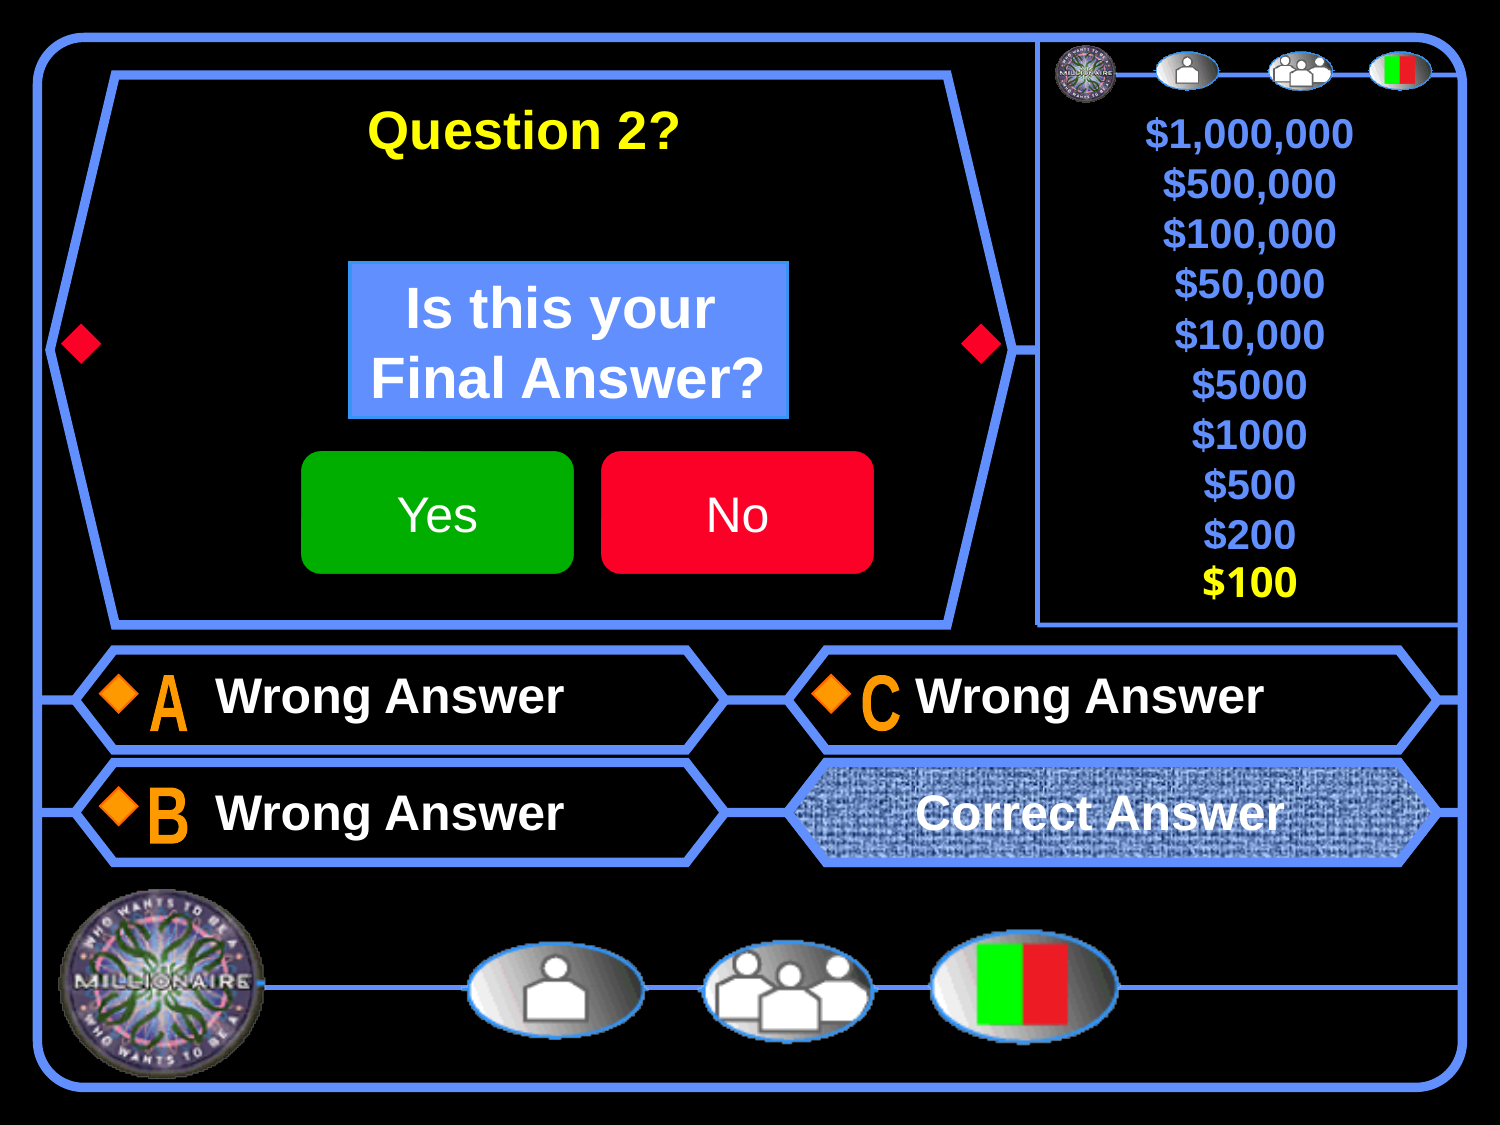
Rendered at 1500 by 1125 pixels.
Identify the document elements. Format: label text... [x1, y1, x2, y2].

picture [1362, 49, 1438, 94]
picture [1037, 24, 1138, 116]
list Wrong Answer Wrong Answer [200, 662, 700, 838]
picture [450, 937, 663, 1049]
picture [1149, 49, 1225, 94]
picture [0, 820, 338, 1125]
text_box $100 [1149, 549, 1350, 613]
picture [1262, 49, 1338, 93]
text_box [787, 762, 900, 863]
picture [912, 924, 1138, 1056]
title Question 2? [112, 87, 938, 275]
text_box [299, 262, 876, 576]
picture [687, 935, 888, 1050]
list Wrong Answer Correct Answer [900, 662, 1500, 875]
